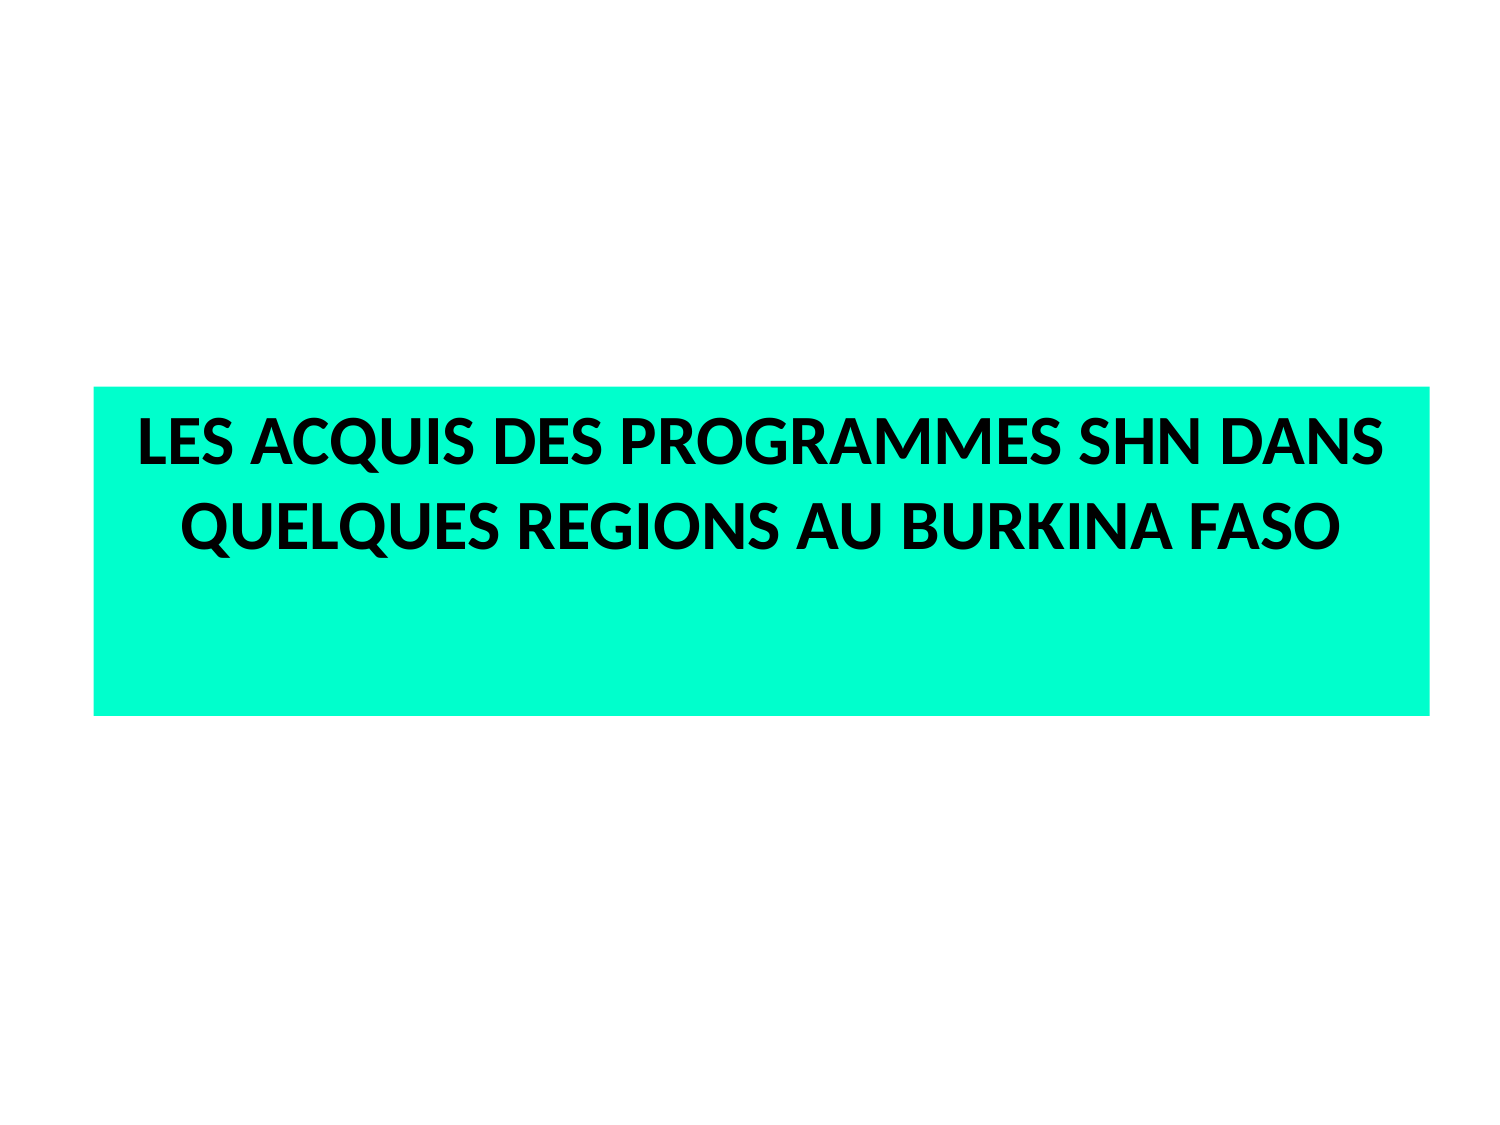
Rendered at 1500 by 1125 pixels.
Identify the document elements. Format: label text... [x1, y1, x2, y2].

title LES ACQUIS DES PROGRAMMES SHN DANS QUELQUES REGIONS AU BURKINA FASO [93, 386, 1430, 716]
